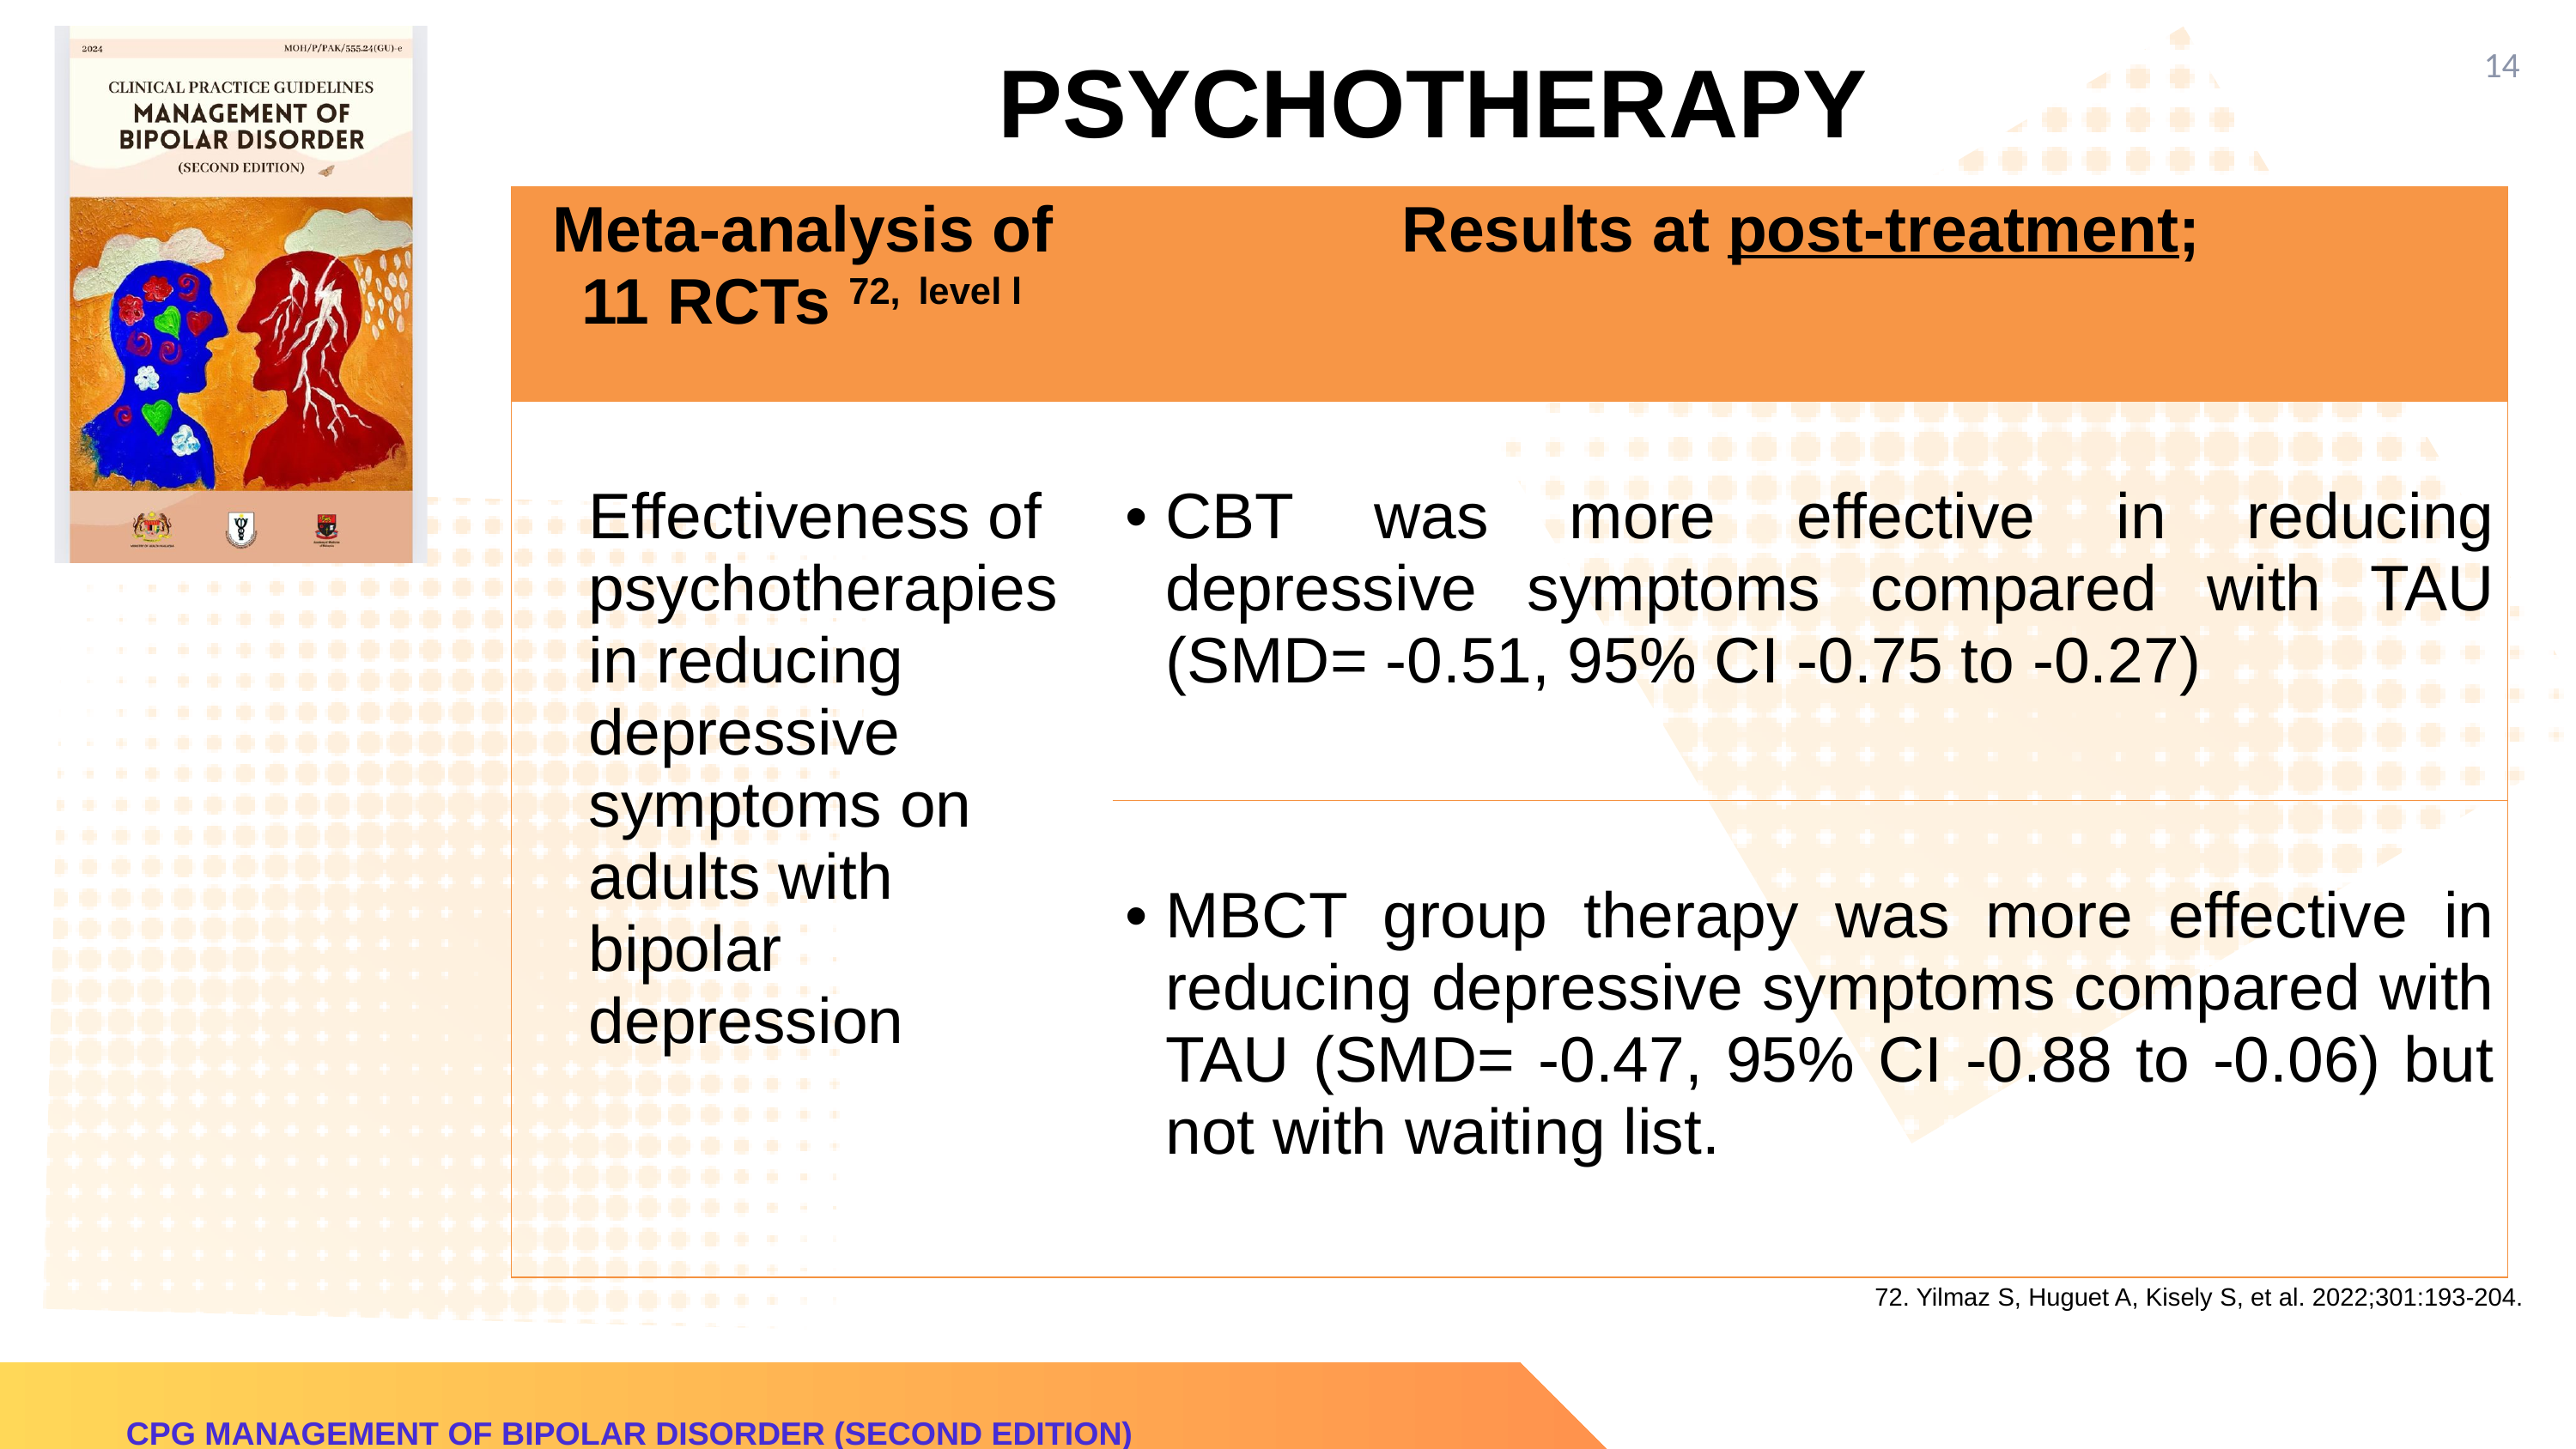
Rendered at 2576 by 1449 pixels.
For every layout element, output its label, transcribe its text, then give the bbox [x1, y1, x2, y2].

table_cell CBT was more effective in reducing depressive symptoms compared with TAU (SMD= -0.51, 95% CI -0.75 to -0.27) [1113, 402, 2507, 800]
text_box 72. Yilmaz S, Huguet A, Kisely S, et al. 2022;301:193-204. [68, 1275, 2544, 1378]
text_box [0, 1361, 1648, 1449]
text_box [43, 496, 511, 1310]
text_box [2508, 573, 2576, 790]
text_box PSYCHOTHERAPY [536, 34, 2330, 186]
text_box [2170, 26, 2189, 34]
table_cell MBCT group therapy was more effective in reducing depressive symptoms compared with TAU (SMD= -0.47, 95% CI -0.88 to -0.06) but not with waiting list. [1113, 801, 2507, 1276]
table_header Results at post-treatment; [1113, 187, 2507, 401]
text_box [54, 26, 428, 563]
slide_number 14 [2233, 37, 2533, 89]
table_header Meta-analysis of 11 RCTs 72, level l [512, 187, 1113, 401]
table_cell Effectiveness of psychotherapies in reducing depressive symptoms on adults with bipolar depression [512, 402, 1113, 1276]
